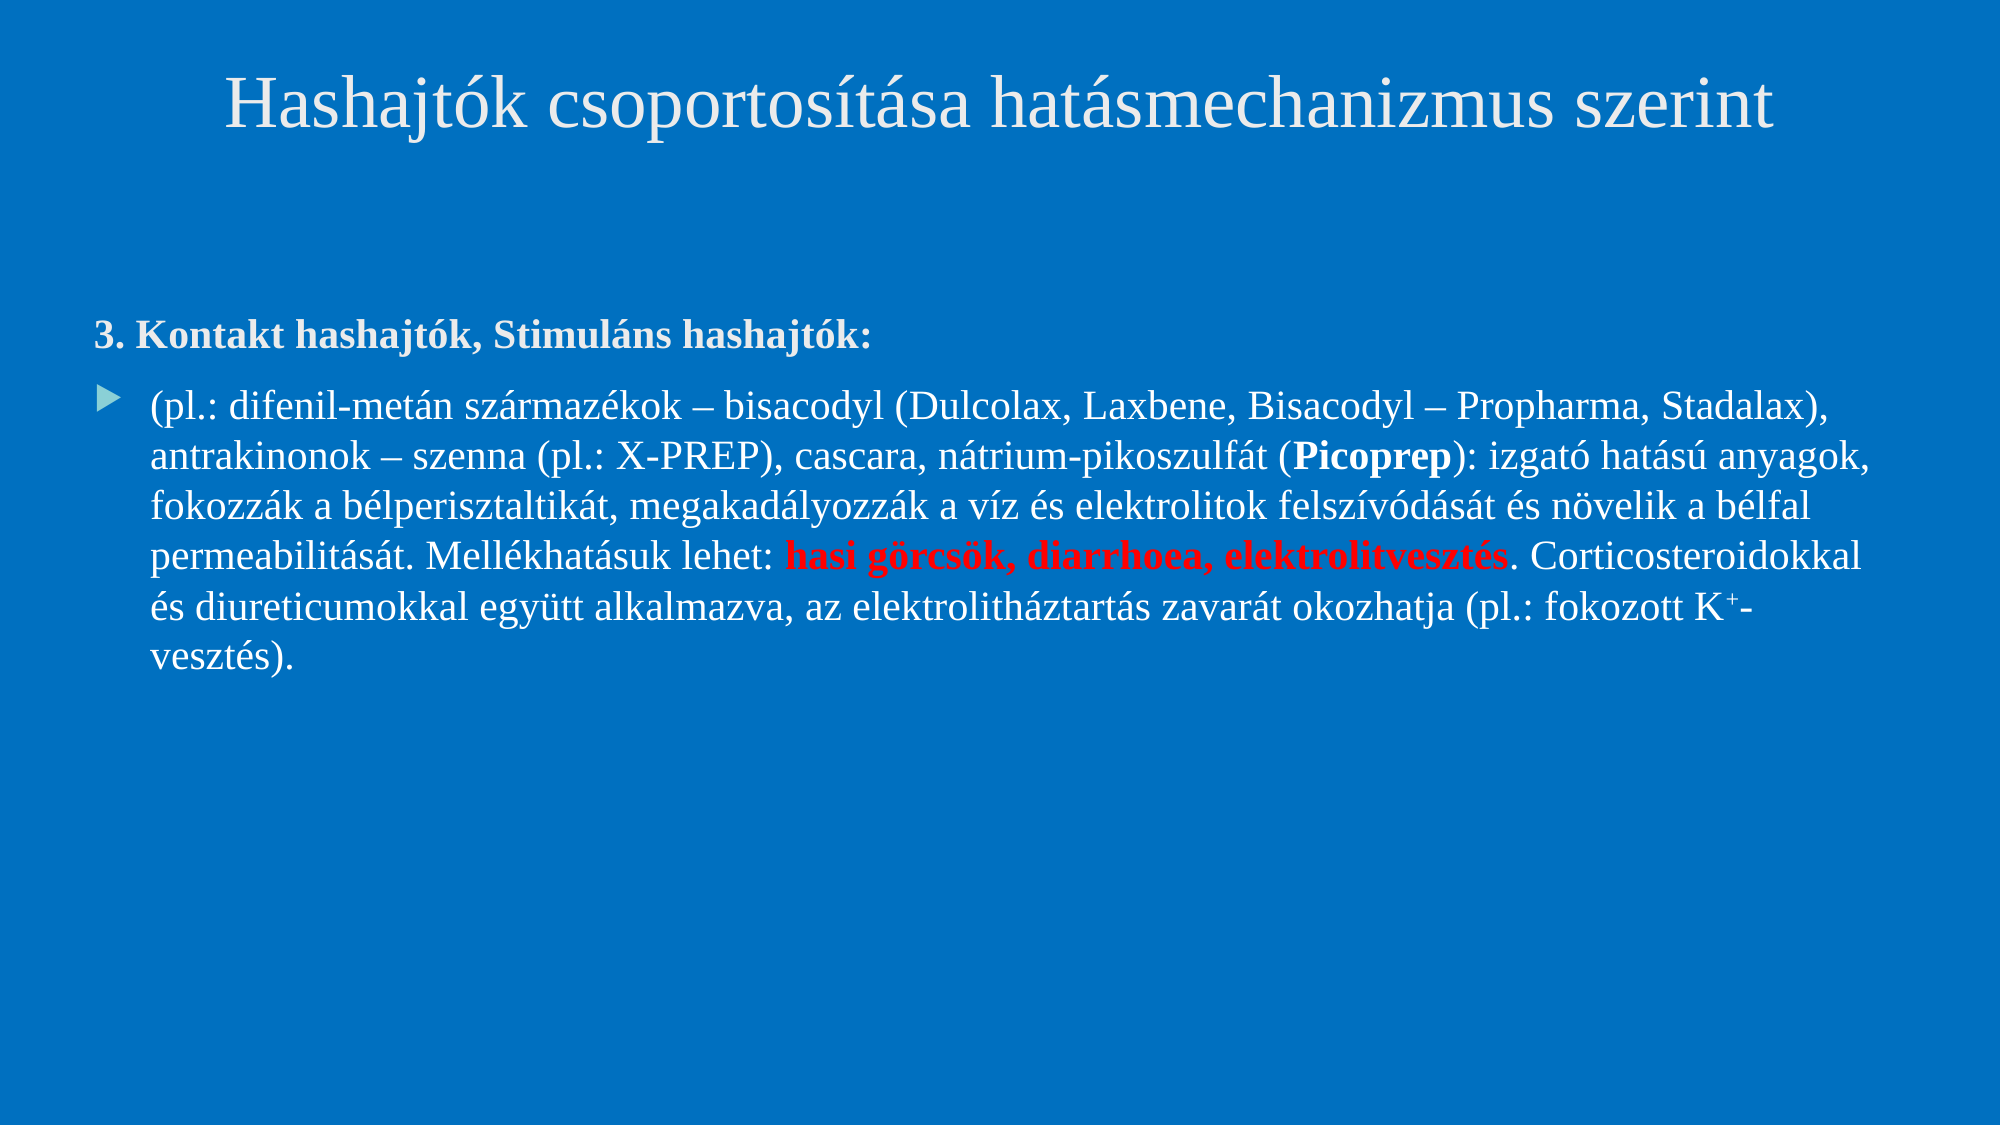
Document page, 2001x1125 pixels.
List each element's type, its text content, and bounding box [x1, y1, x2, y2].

list 3. Kontakt hashajtók, Stimuláns hashajtók: (pl.: difenil-metán származékok – bisacodyl (Dulcolax, Laxbene, Bisacodyl – Propharma, Stadalax), antrakinonok – szenna (pl.: X-PREP), cascara, nátrium-pikoszulfát (Picoprep): izgató hatású anyagok, fokozzák a bélperisztaltikát, megakadályozzák a víz és elektrolitok felszívódását és növelik a bélfal permeabilitását. Mellékhatásuk lehet: hasi görcsök, diarrhoea, elektrolitvesztés. Corticosteroidokkal és diureticumokkal együtt alkalmazva, az elektrolitháztartás zavarát okozhatja (pl.: fokozott K+- vesztés). [78, 299, 1922, 1068]
title Hashajtók csoportosítása hatásmechanizmus szerint [99, 45, 1900, 233]
